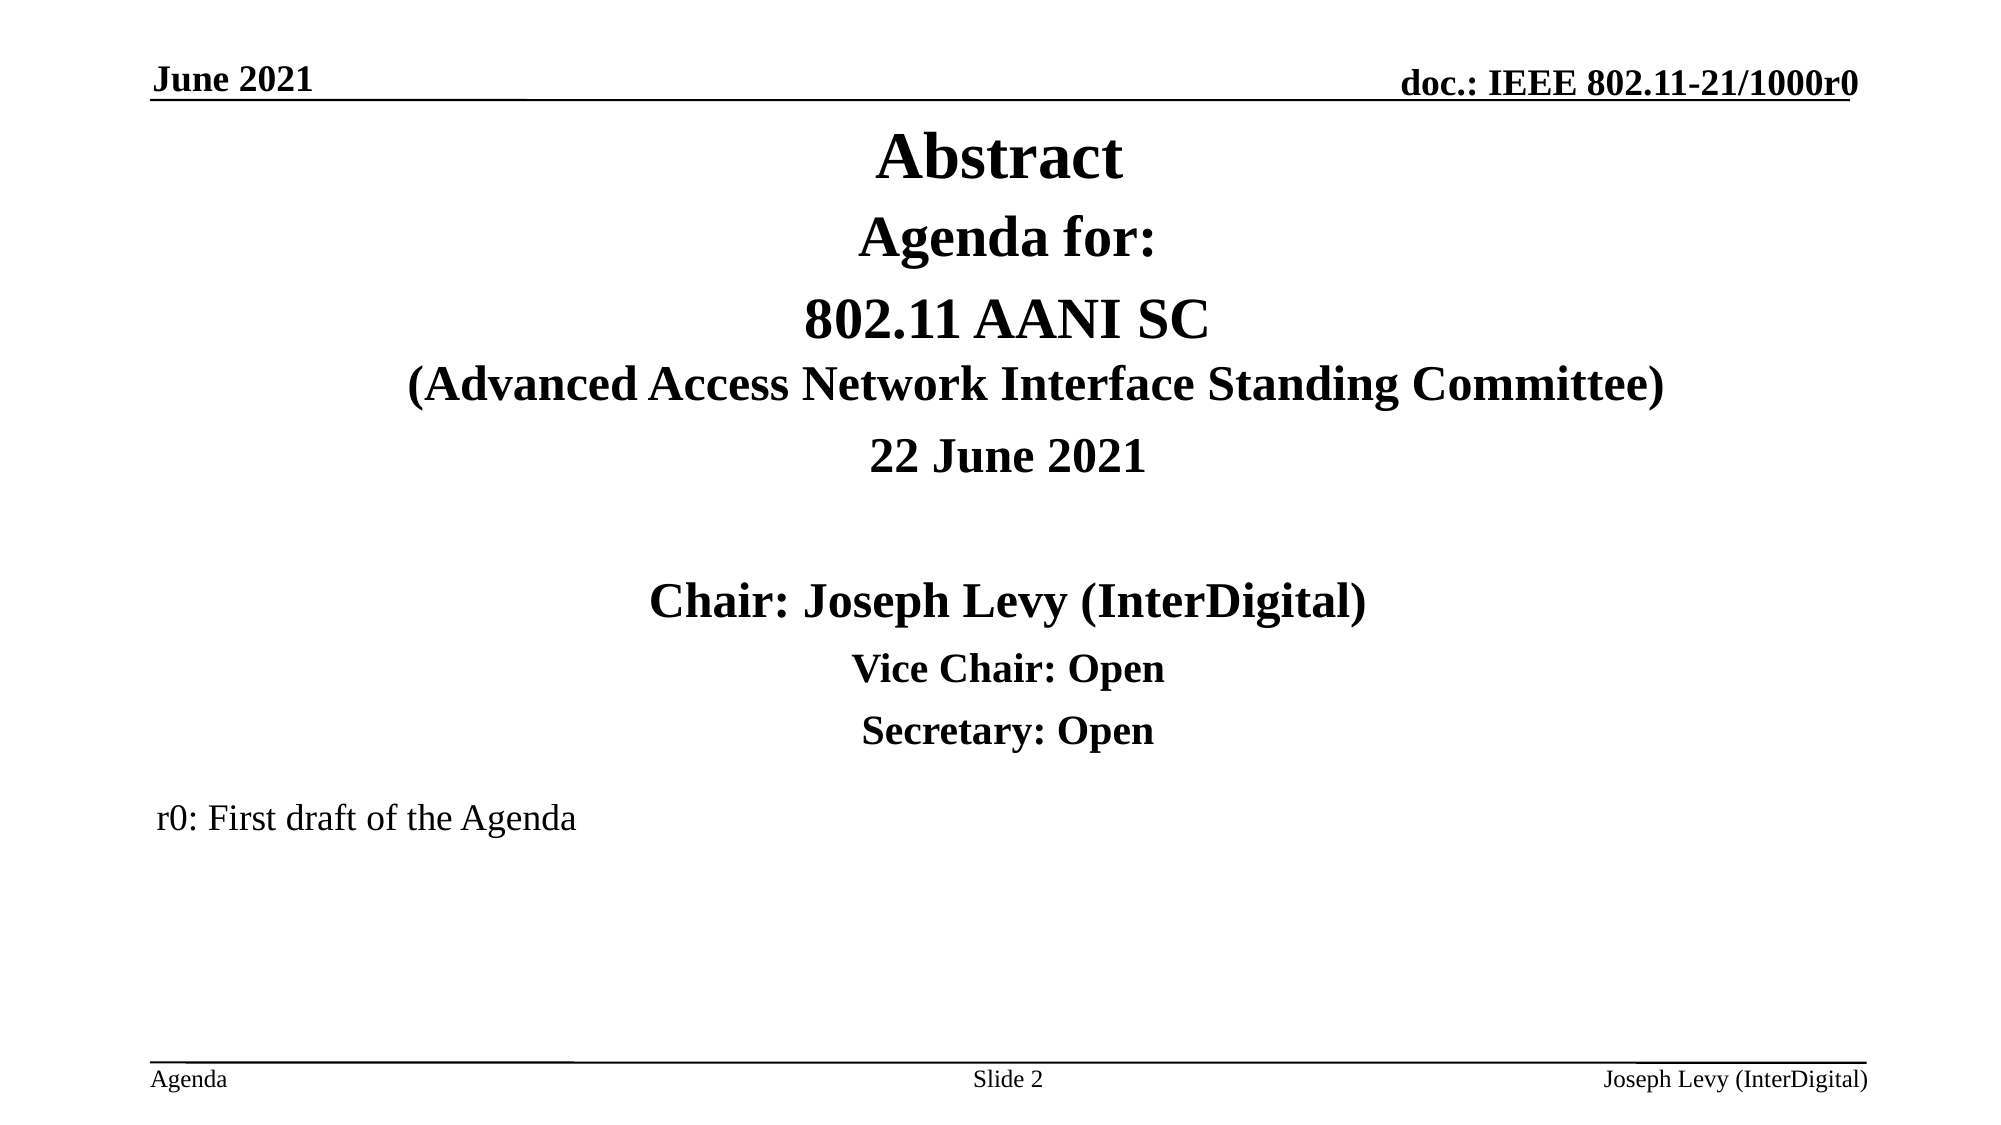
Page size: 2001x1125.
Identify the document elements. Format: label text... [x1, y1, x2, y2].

title Abstract [149, 112, 1850, 190]
text_box r0: First draft of the Agenda [141, 785, 1913, 845]
slide_number Slide 2 [950, 1061, 1067, 1123]
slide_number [152, 54, 563, 100]
list Agenda for: 802.11 AANI SC (Advanced Access Network Interface Standing Committee) 22 June 2021 Chair: Joseph Levy (InterDigital) Vice Chair: Open Secretary: Open [133, 190, 1884, 761]
footer Joseph Levy (InterDigital) [1171, 1061, 1869, 1093]
